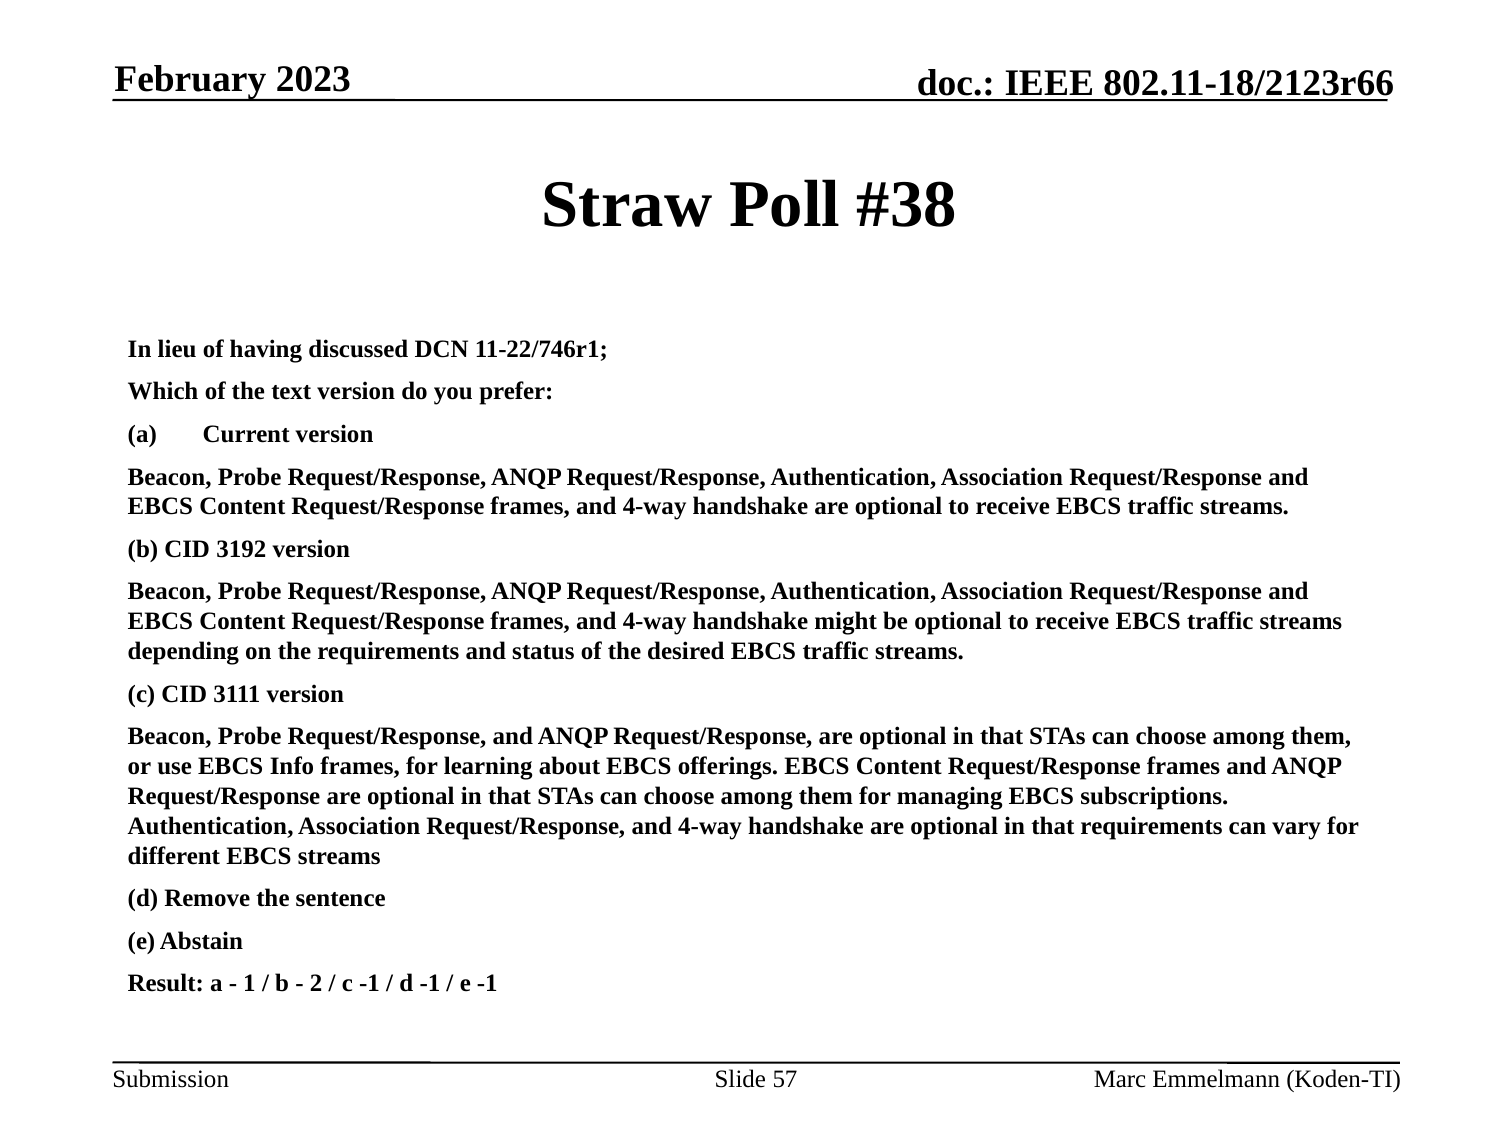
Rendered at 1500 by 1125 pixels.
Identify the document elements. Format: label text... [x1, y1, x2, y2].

slide_number Slide 57 [712, 1061, 800, 1123]
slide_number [114, 54, 423, 100]
footer Marc Emmelmann (Koden-TI) [878, 1061, 1402, 1093]
list In lieu of having discussed DCN 11-22/746r1; Which of the text version do you prefer: Current version Beacon, Probe Request/Response, ANQP Request/Response, Authentication, Association Request/Response and EBCS Content Request/Response frames, and 4-way handshake are optional to receive EBCS traffic streams. (b) CID 3192 version Beacon, Probe Request/Response, ANQP Request/Response, Authentication, Association Request/Response and EBCS Content Request/Response frames, and 4-way handshake might be optional to receive EBCS traffic streams depending on the requirements and status of the desired EBCS traffic streams. (c) CID 3111 version Beacon, Probe Request/Response, and ANQP Request/Response, are optional in that STAs can choose among them, or use EBCS Info frames, for learning about EBCS offerings. EBCS Content Request/Response frames and ANQP Request/Response are optional in that STAs can choose among them for managing EBCS subscriptions. Authentication, Association Request/Response, and 4-way handshake are optional in that requirements can vary for different EBCS streams (d) Remove the sentence (e) Abstain Result: a - 1 / b - 2 / c -1 / d -1 / e -1 [112, 324, 1388, 1000]
title Straw Poll #38 [112, 112, 1388, 288]
